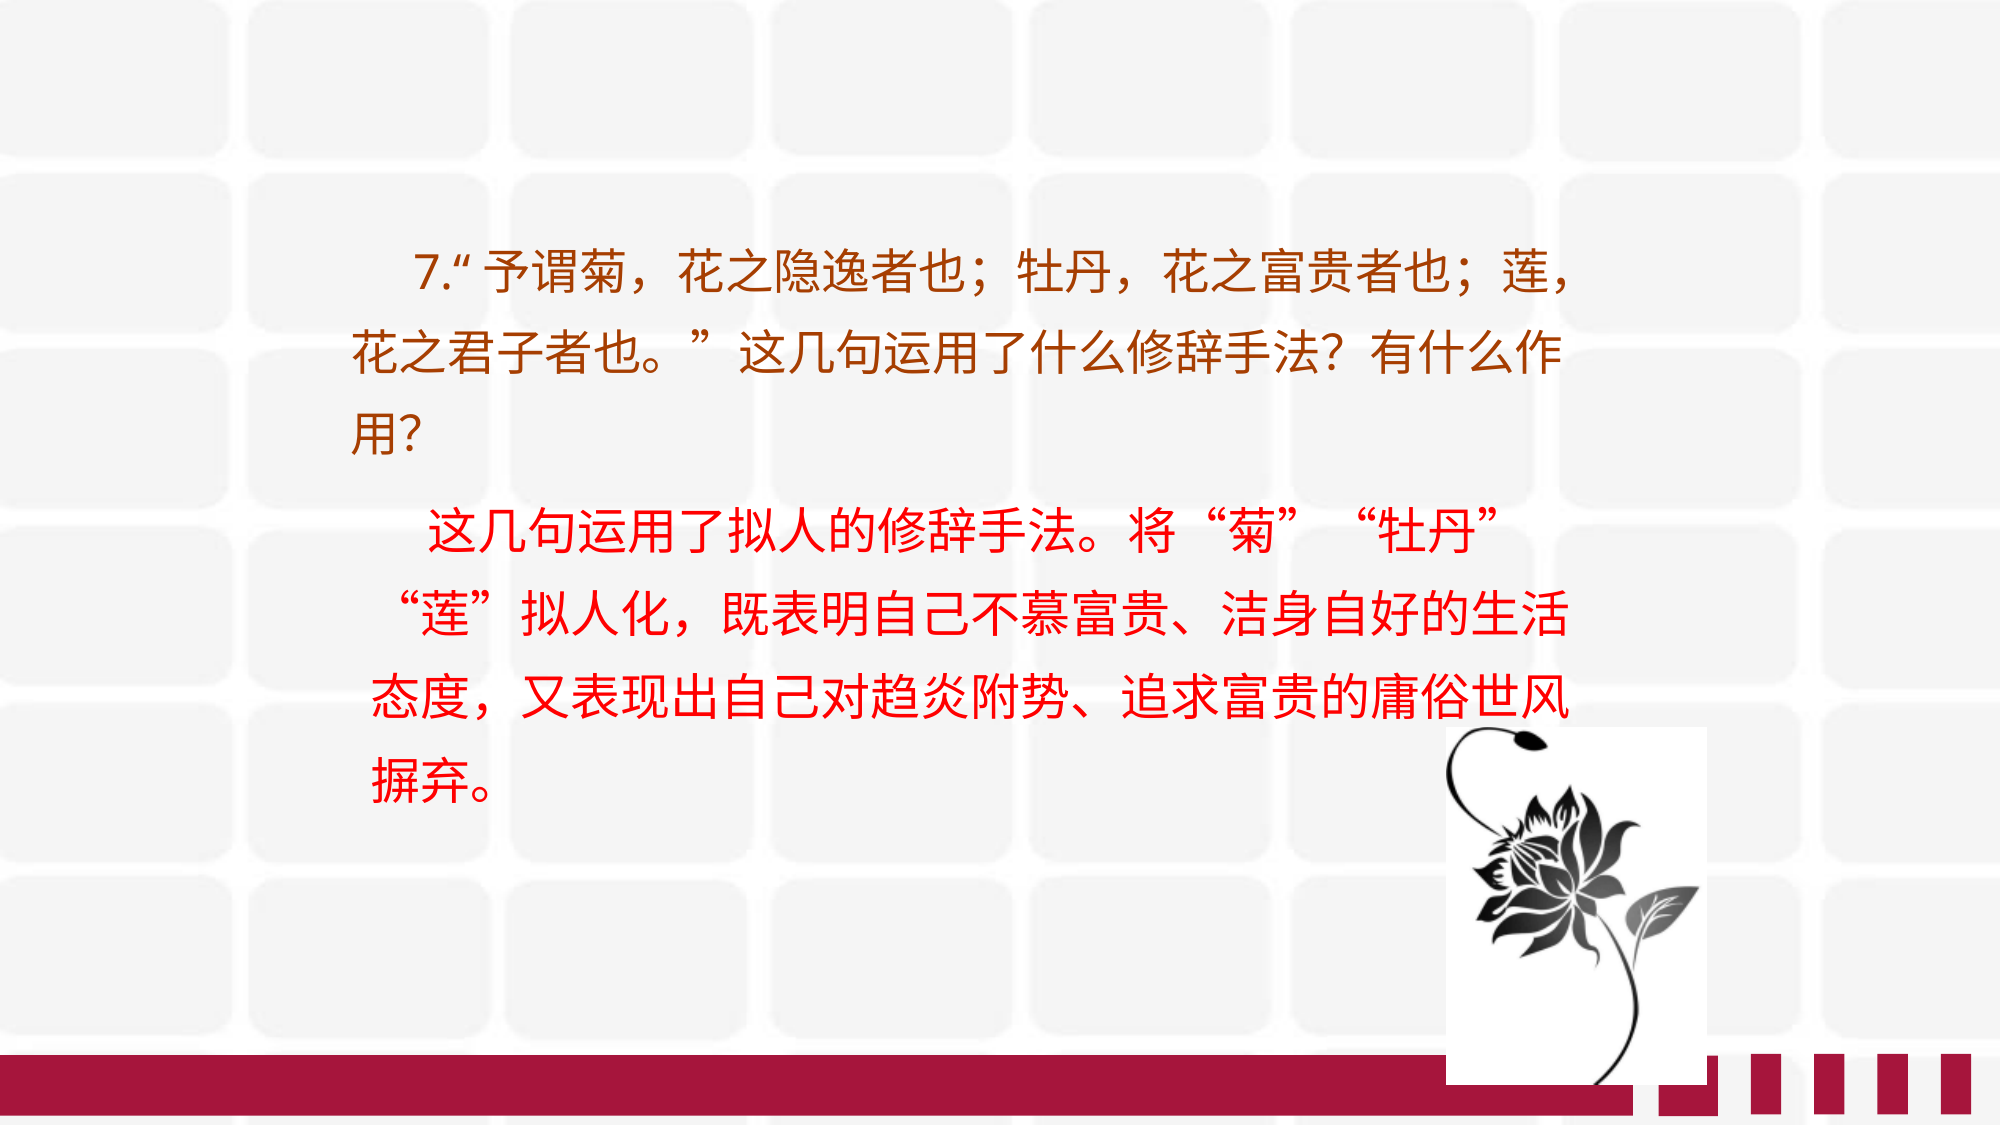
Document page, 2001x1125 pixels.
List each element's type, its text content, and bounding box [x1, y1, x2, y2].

list 7.“予谓菊，花之隐逸者也；牡丹，花之富贵者也；莲，花之君子者也。”这几句运用了什么修辞手法？有什么作用？ [339, 212, 1614, 469]
text_box 这几句运用了拟人的修辞手法。将“菊”“牡丹”“莲”拟人化，既表明自己不慕富贵、洁身自好的生活态度，又表现出自己对趋炎附势、追求富贵的庸俗世风摒弃。 [355, 468, 1597, 817]
picture [0, 0, 2000, 1125]
